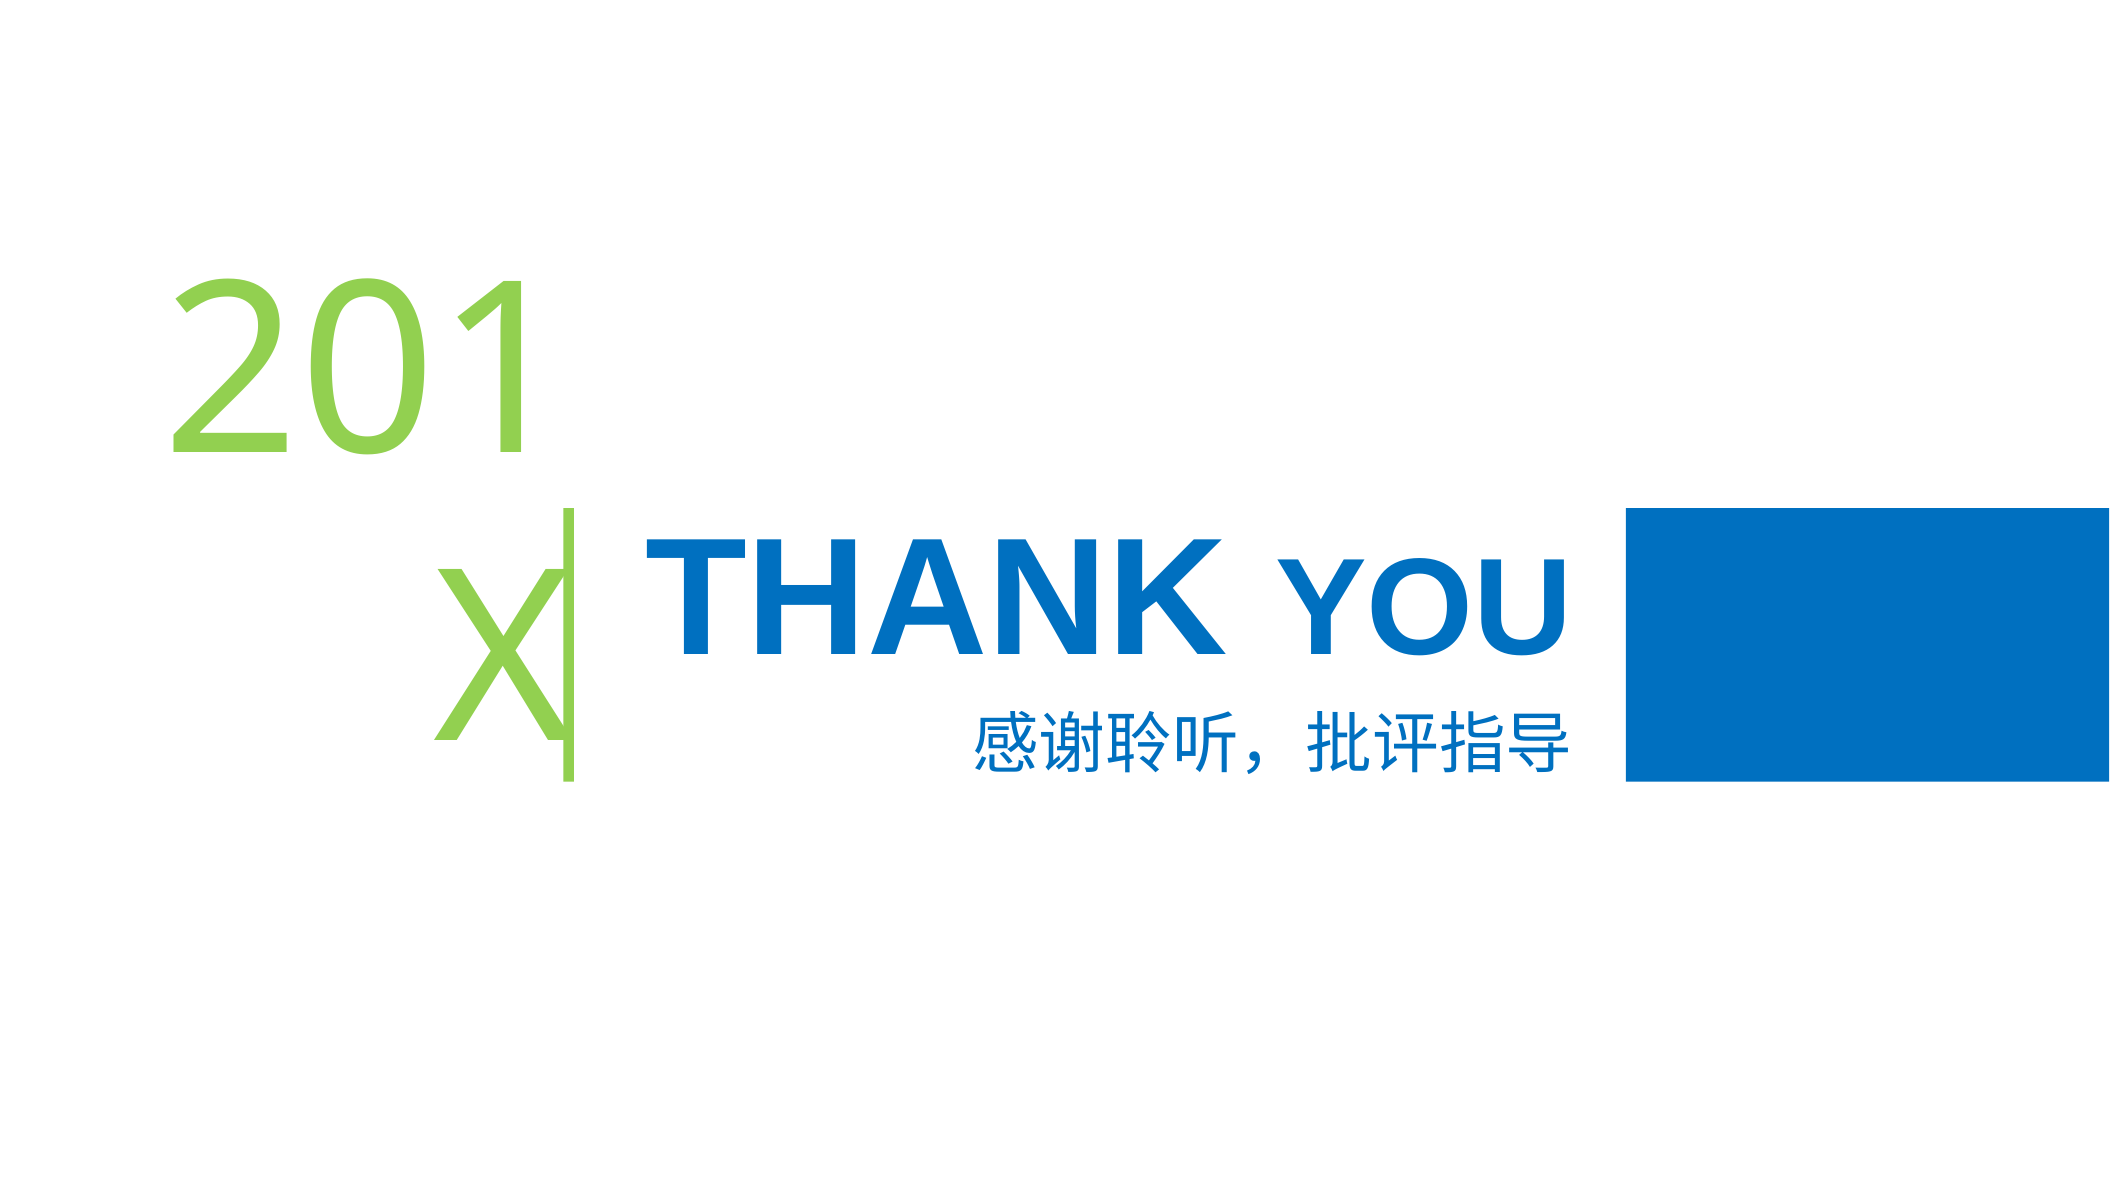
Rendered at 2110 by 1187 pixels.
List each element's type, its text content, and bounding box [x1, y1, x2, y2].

text_box 201X [26, 212, 574, 788]
text_box 感谢聆听，批评指导 [963, 700, 1573, 782]
text_box THANK YOU [641, 487, 1573, 688]
text_box [1625, 507, 2110, 783]
text_box [562, 507, 575, 783]
